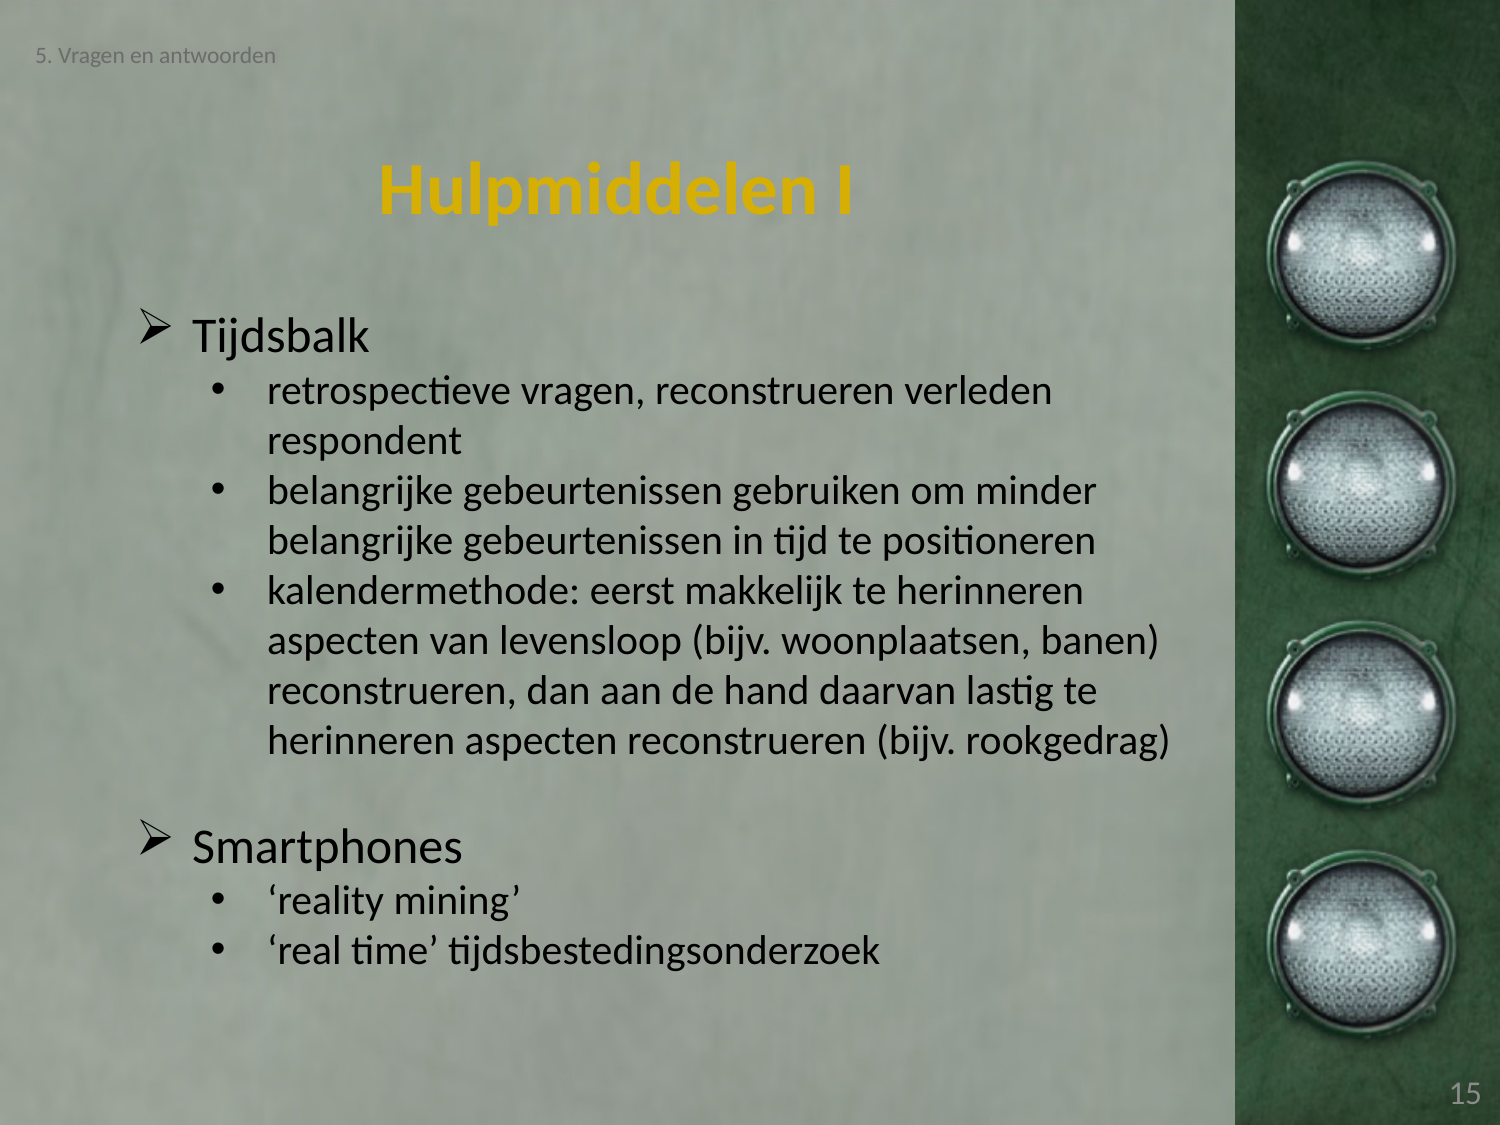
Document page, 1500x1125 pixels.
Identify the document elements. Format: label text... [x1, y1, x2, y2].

subtitle Hulpmiddelen I [0, 131, 1229, 276]
title 5. Vragen en antwoorden [19, 32, 435, 77]
picture [0, 0, 1500, 1125]
text_box Tijdsbalk retrospectieve vragen, reconstrueren verleden respondent belangrijke gebeurtenissen gebruiken om minder belangrijke gebeurtenissen in tijd te positioneren kalendermethode: eerst makkelijk te herinneren aspecten van levensloop (bijv. woonplaatsen, banen) reconstrueren, dan aan de hand daarvan lastig te herinneren aspecten reconstrueren (bijv. rookgedrag) Smartphones ‘reality mining’ ‘real time’ tijdsbestedingsonderzoek [121, 295, 1229, 1031]
